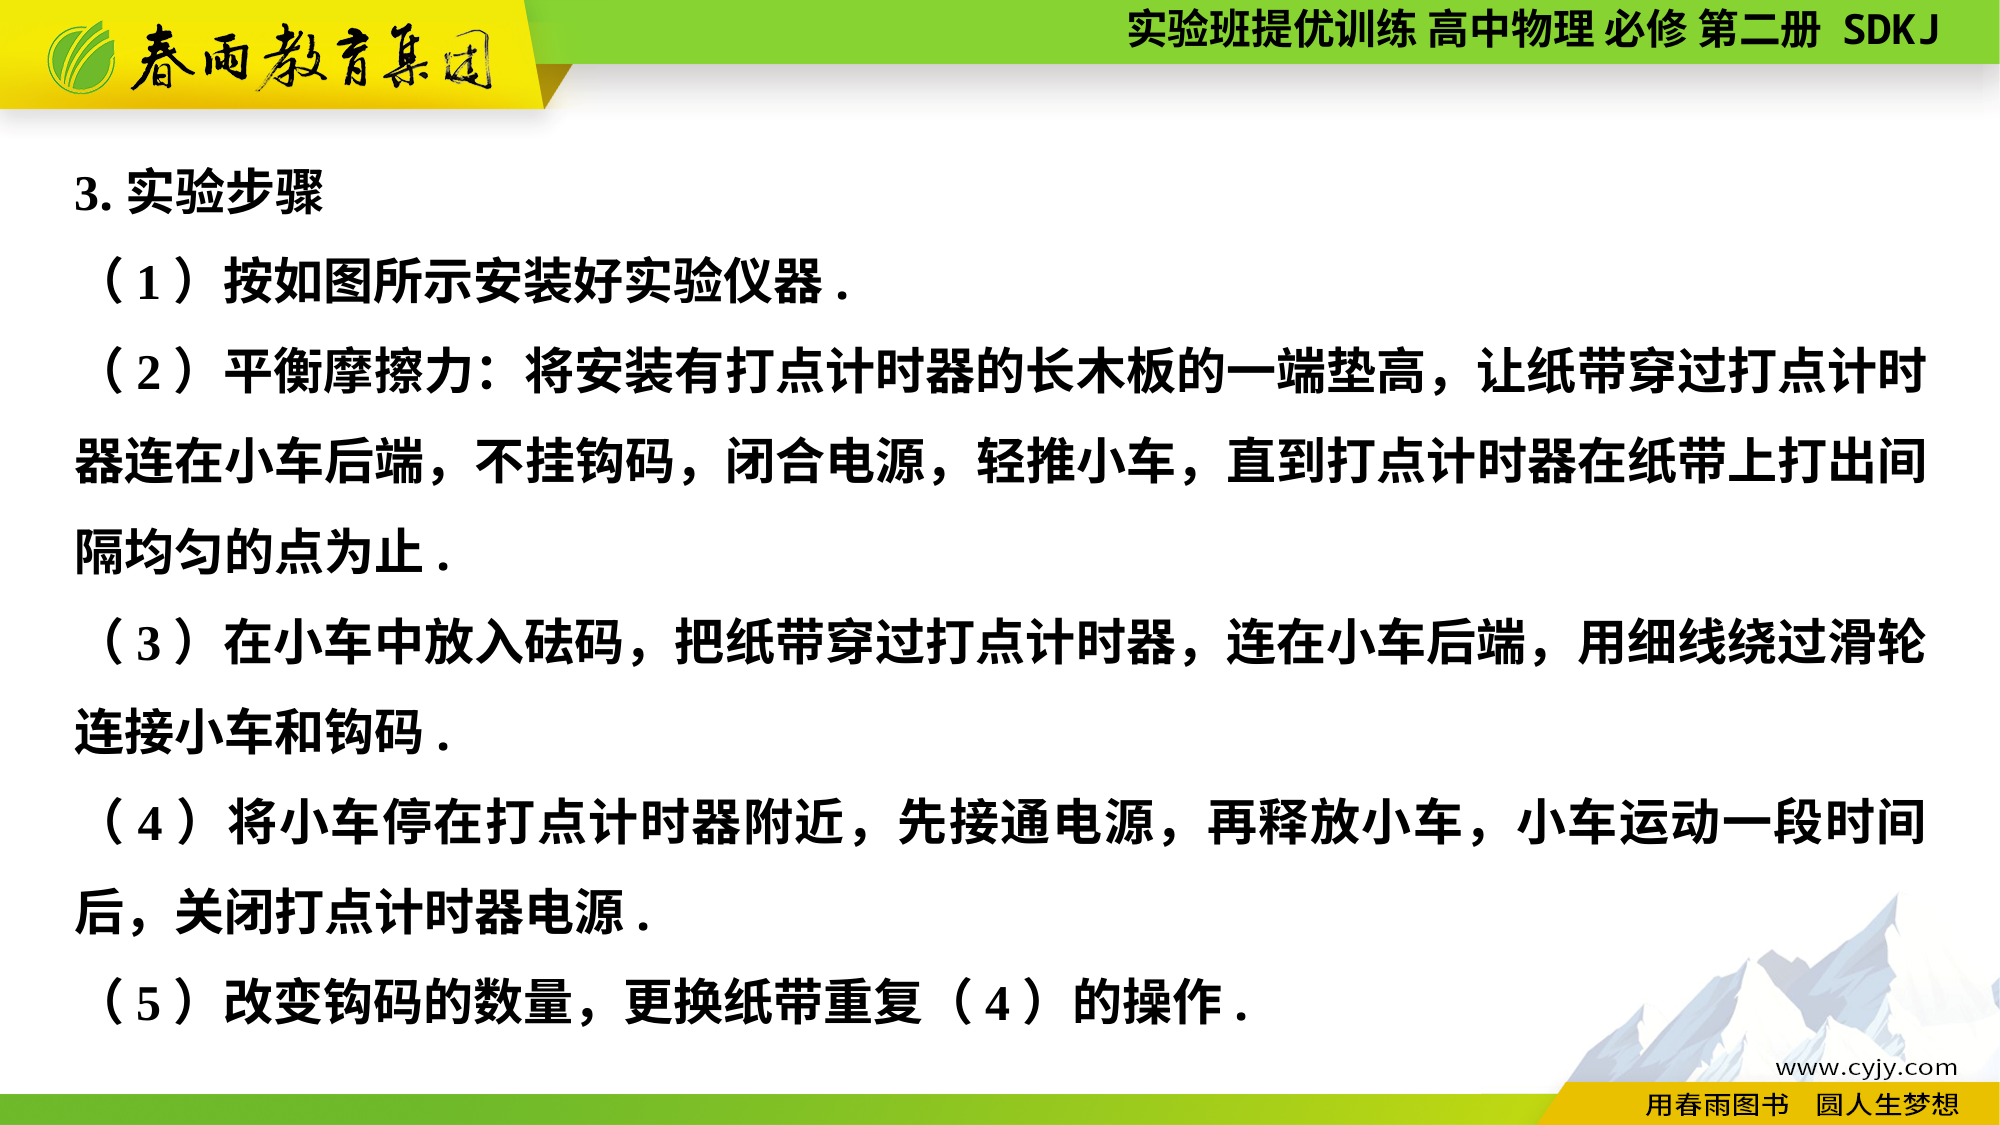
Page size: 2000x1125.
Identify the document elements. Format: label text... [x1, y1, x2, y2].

list 3.实验步骤 （1）按如图所示安装好实验仪器. （2）平衡摩擦力：将安装有打点计时器的长木板的一端垫高，让纸带穿过打点计时器连在小车后端，不挂钩码，闭合电源，轻推小车，直到打点计时器在纸带上打出间隔均匀的点为止. （3）在小车中放入砝码，把纸带穿过打点计时器，连在小车后端，用细线绕过滑轮连接小车和钩码. （4）将小车停在打点计时器附近，先接通电源，再释放小车，小车运动一段时间后，关闭打点计时器电源. （5）改变钩码的数量，更换纸带重复（4）的操作. [59, 122, 1944, 1035]
picture [0, 0, 2000, 1125]
